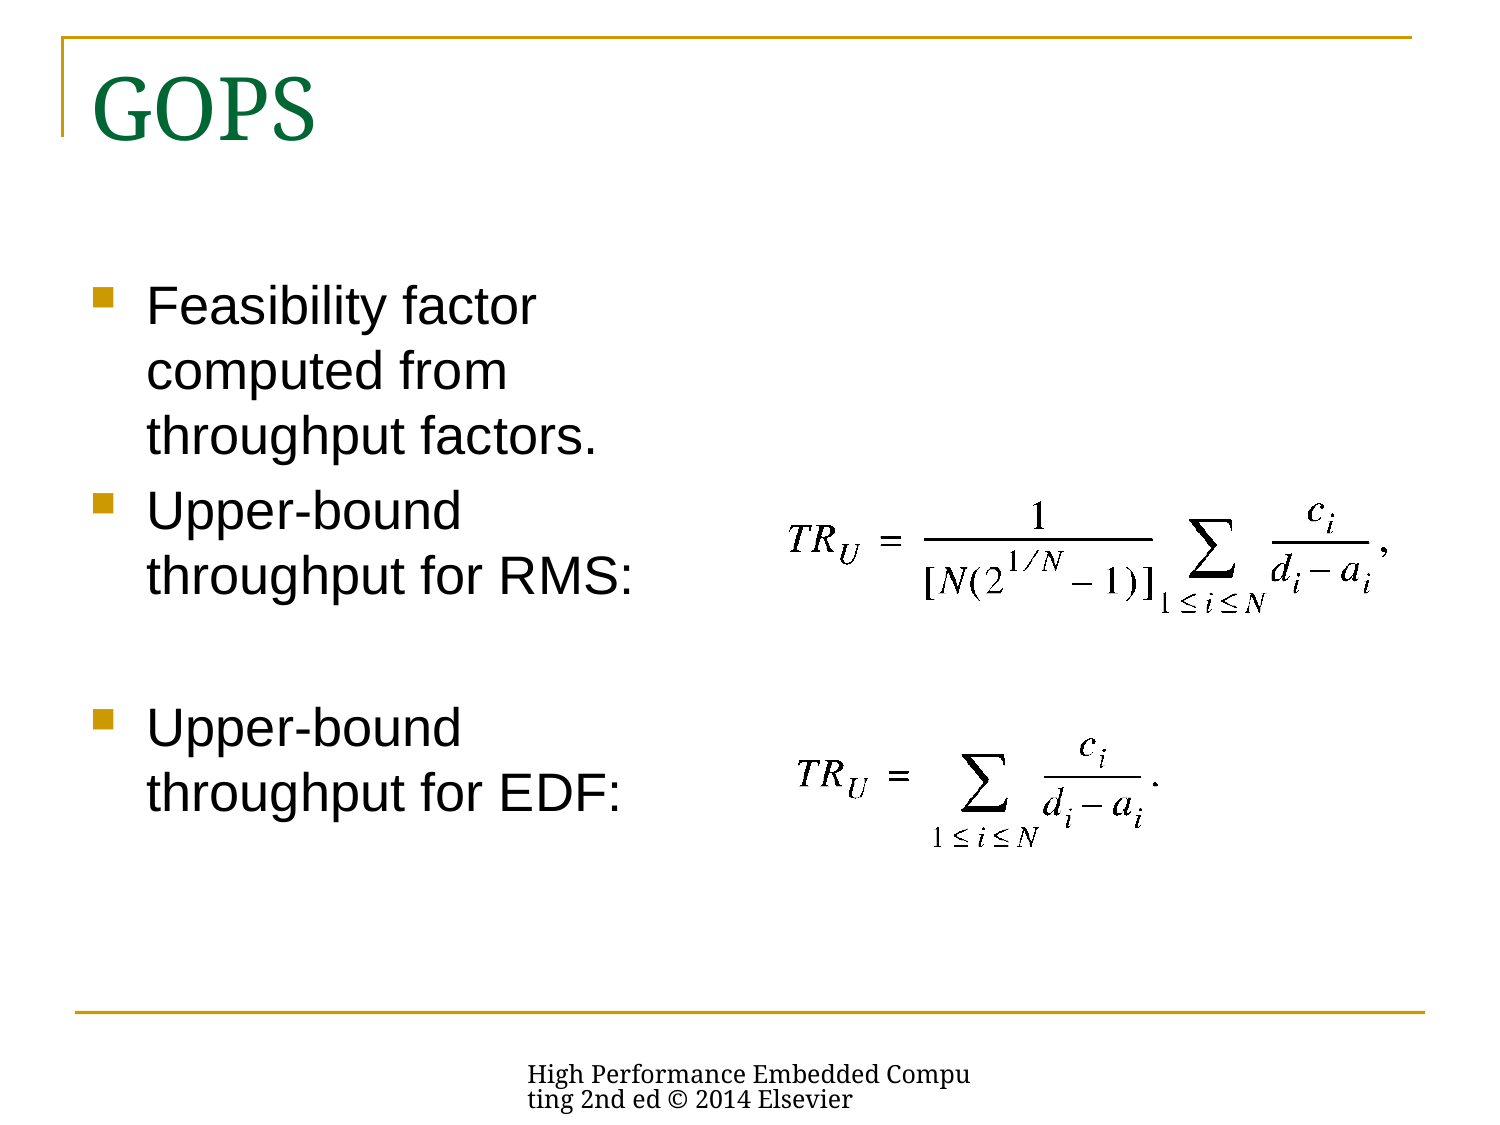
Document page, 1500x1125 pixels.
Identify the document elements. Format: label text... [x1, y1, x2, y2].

list Feasibility factor computed from throughput factors. Upper-bound throughput for RMS: Upper-bound throughput for EDF: [75, 262, 738, 1006]
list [749, 474, 1413, 630]
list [762, 712, 1226, 862]
title GOPS [75, 45, 1425, 233]
footer High Performance Embedded Computing 2nd ed © 2014 Elsevier [512, 1025, 988, 1100]
